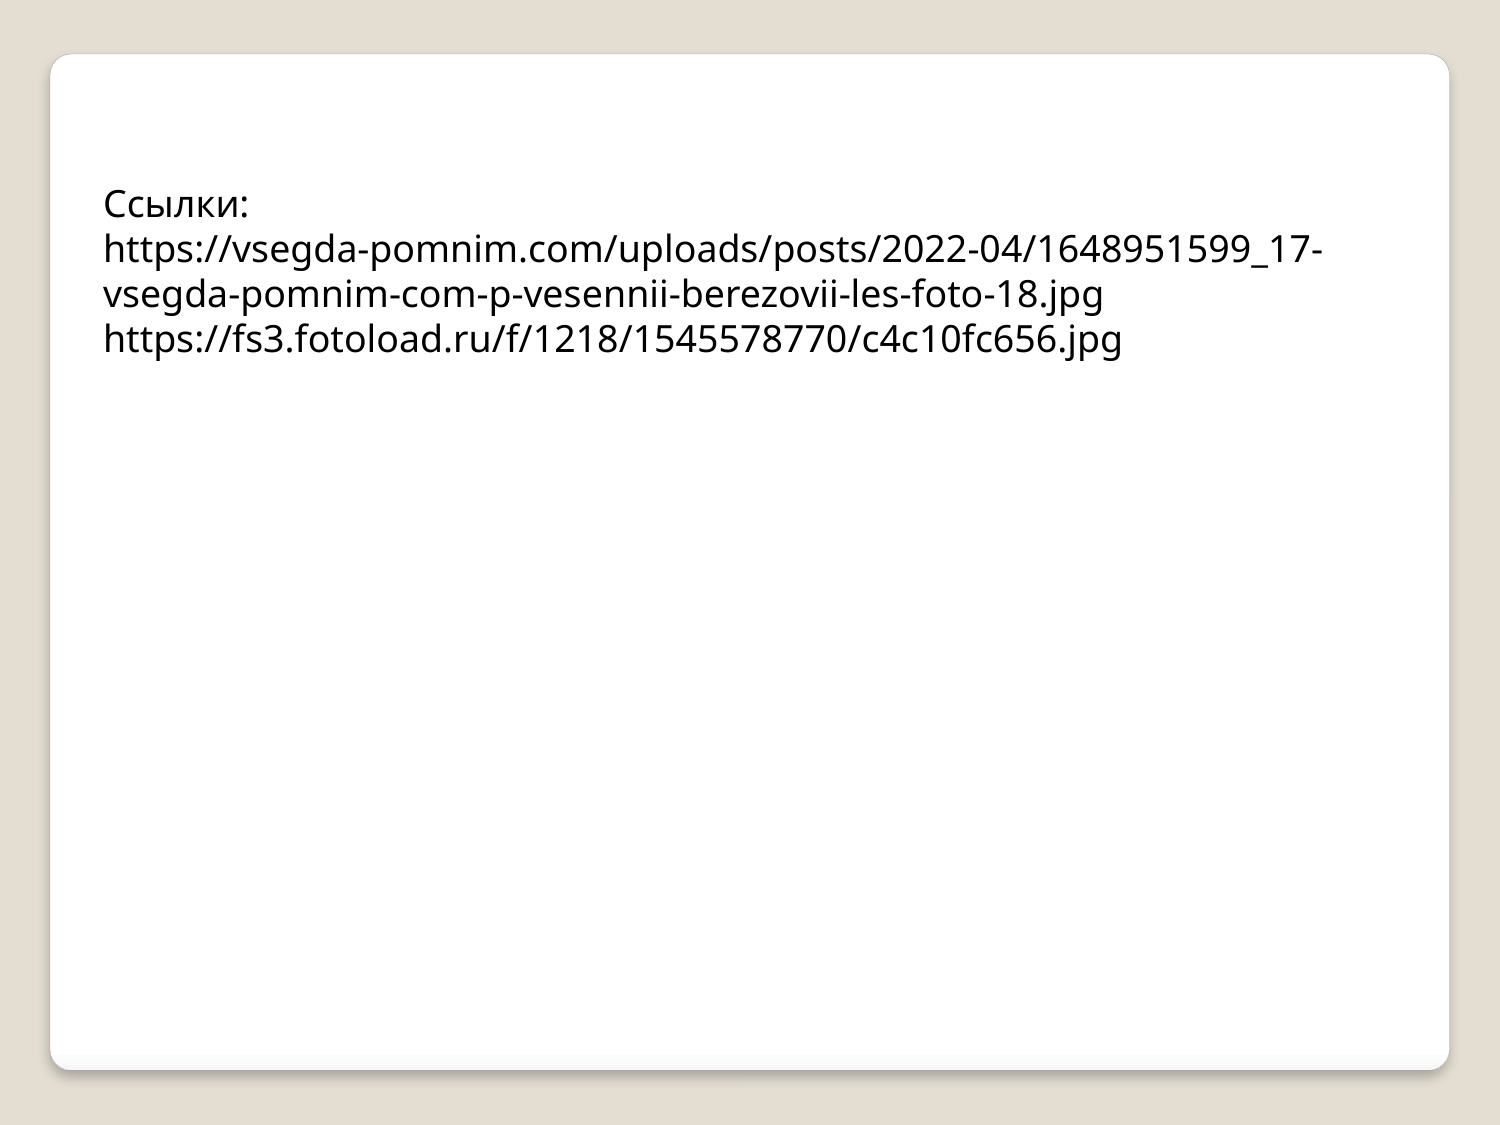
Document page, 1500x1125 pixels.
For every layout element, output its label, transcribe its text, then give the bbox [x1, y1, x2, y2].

text_box Ссылки: https://vsegda-pomnim.com/uploads/posts/2022-04/1648951599_17-vsegda-pomnim-com-p-vesennii-berezovii-les-foto-18.jpg https://fs3.fotoload.ru/f/1218/1545578770/c4c10fc656.jpg [88, 172, 1412, 368]
